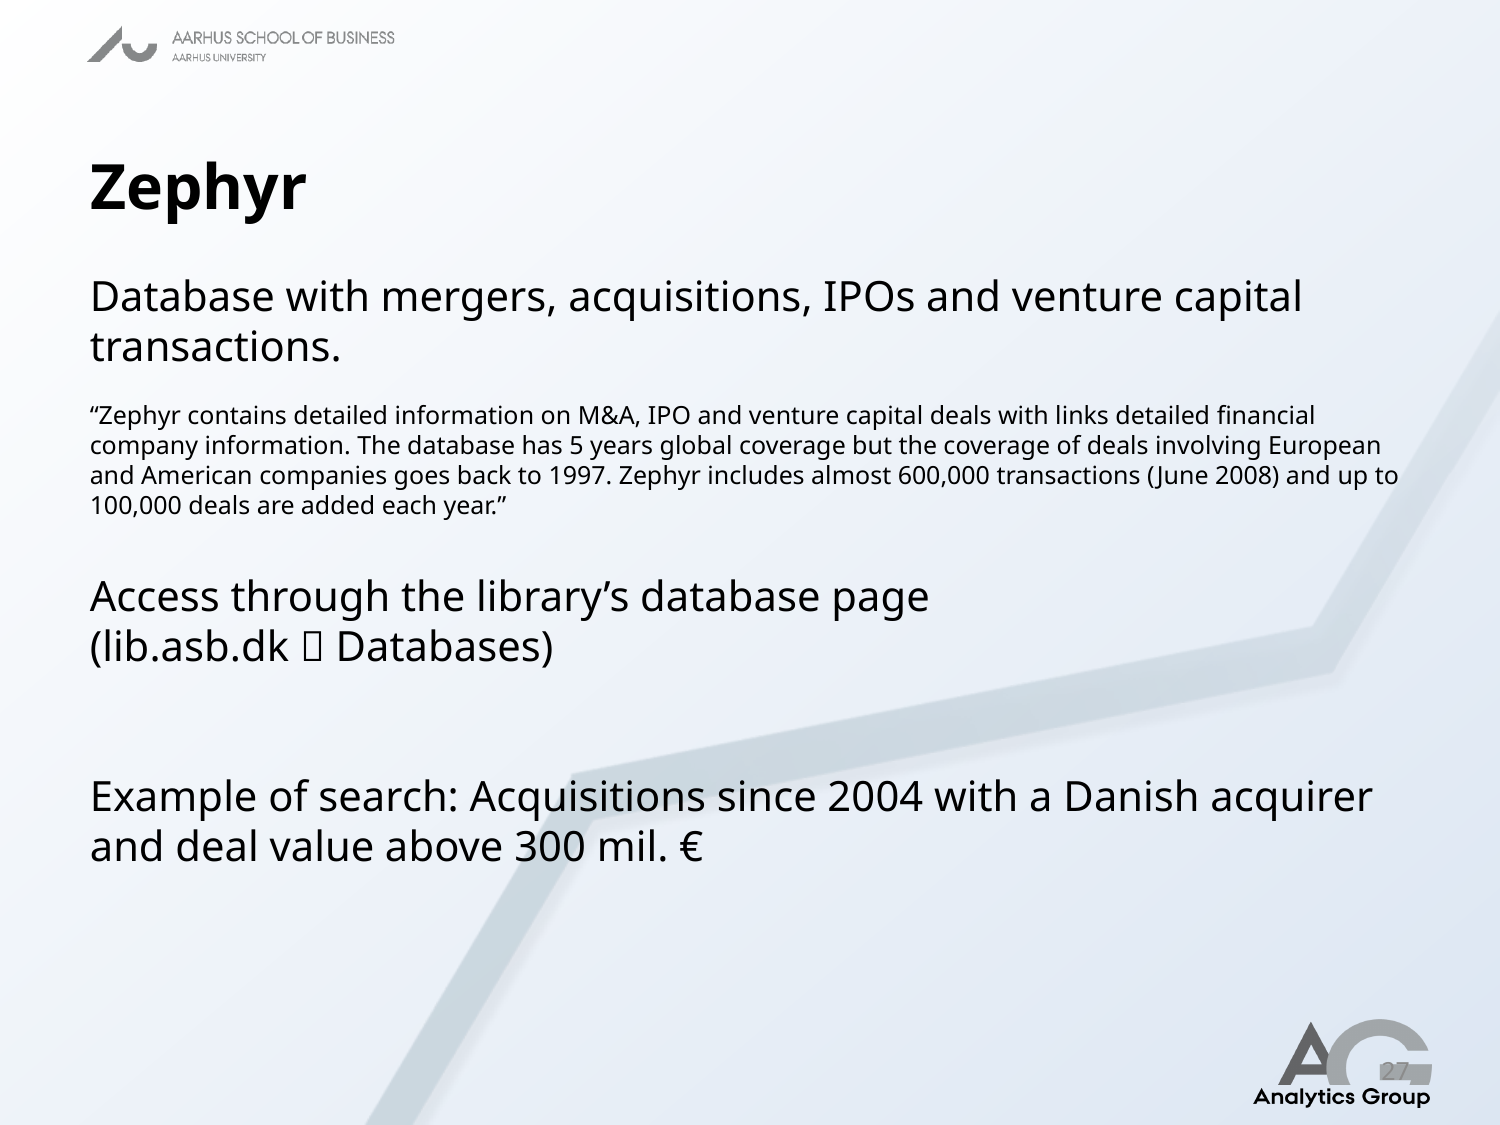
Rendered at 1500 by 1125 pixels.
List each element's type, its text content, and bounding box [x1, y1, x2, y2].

picture [82, 23, 399, 66]
slide_number 27 [1074, 1042, 1425, 1103]
title Zephyr [75, 137, 1425, 233]
text_box [70, 246, 1421, 989]
text_box Database with mergers, acquisitions, IPOs and venture capital transactions. “Zephyr contains detailed information on M&A, IPO and venture capital deals with links detailed financial company information. The database has 5 years global coverage but the coverage of deals involving European and American companies goes back to 1997. Zephyr includes almost 600,000 transactions (June 2008) and up to 100,000 deals are added each year.” Access through the library’s database page (lib.asb.dk  Databases) Example of search: Acquisitions since 2004 with a Danish acquirer and deal value above 300 mil. € [74, 262, 1425, 1005]
